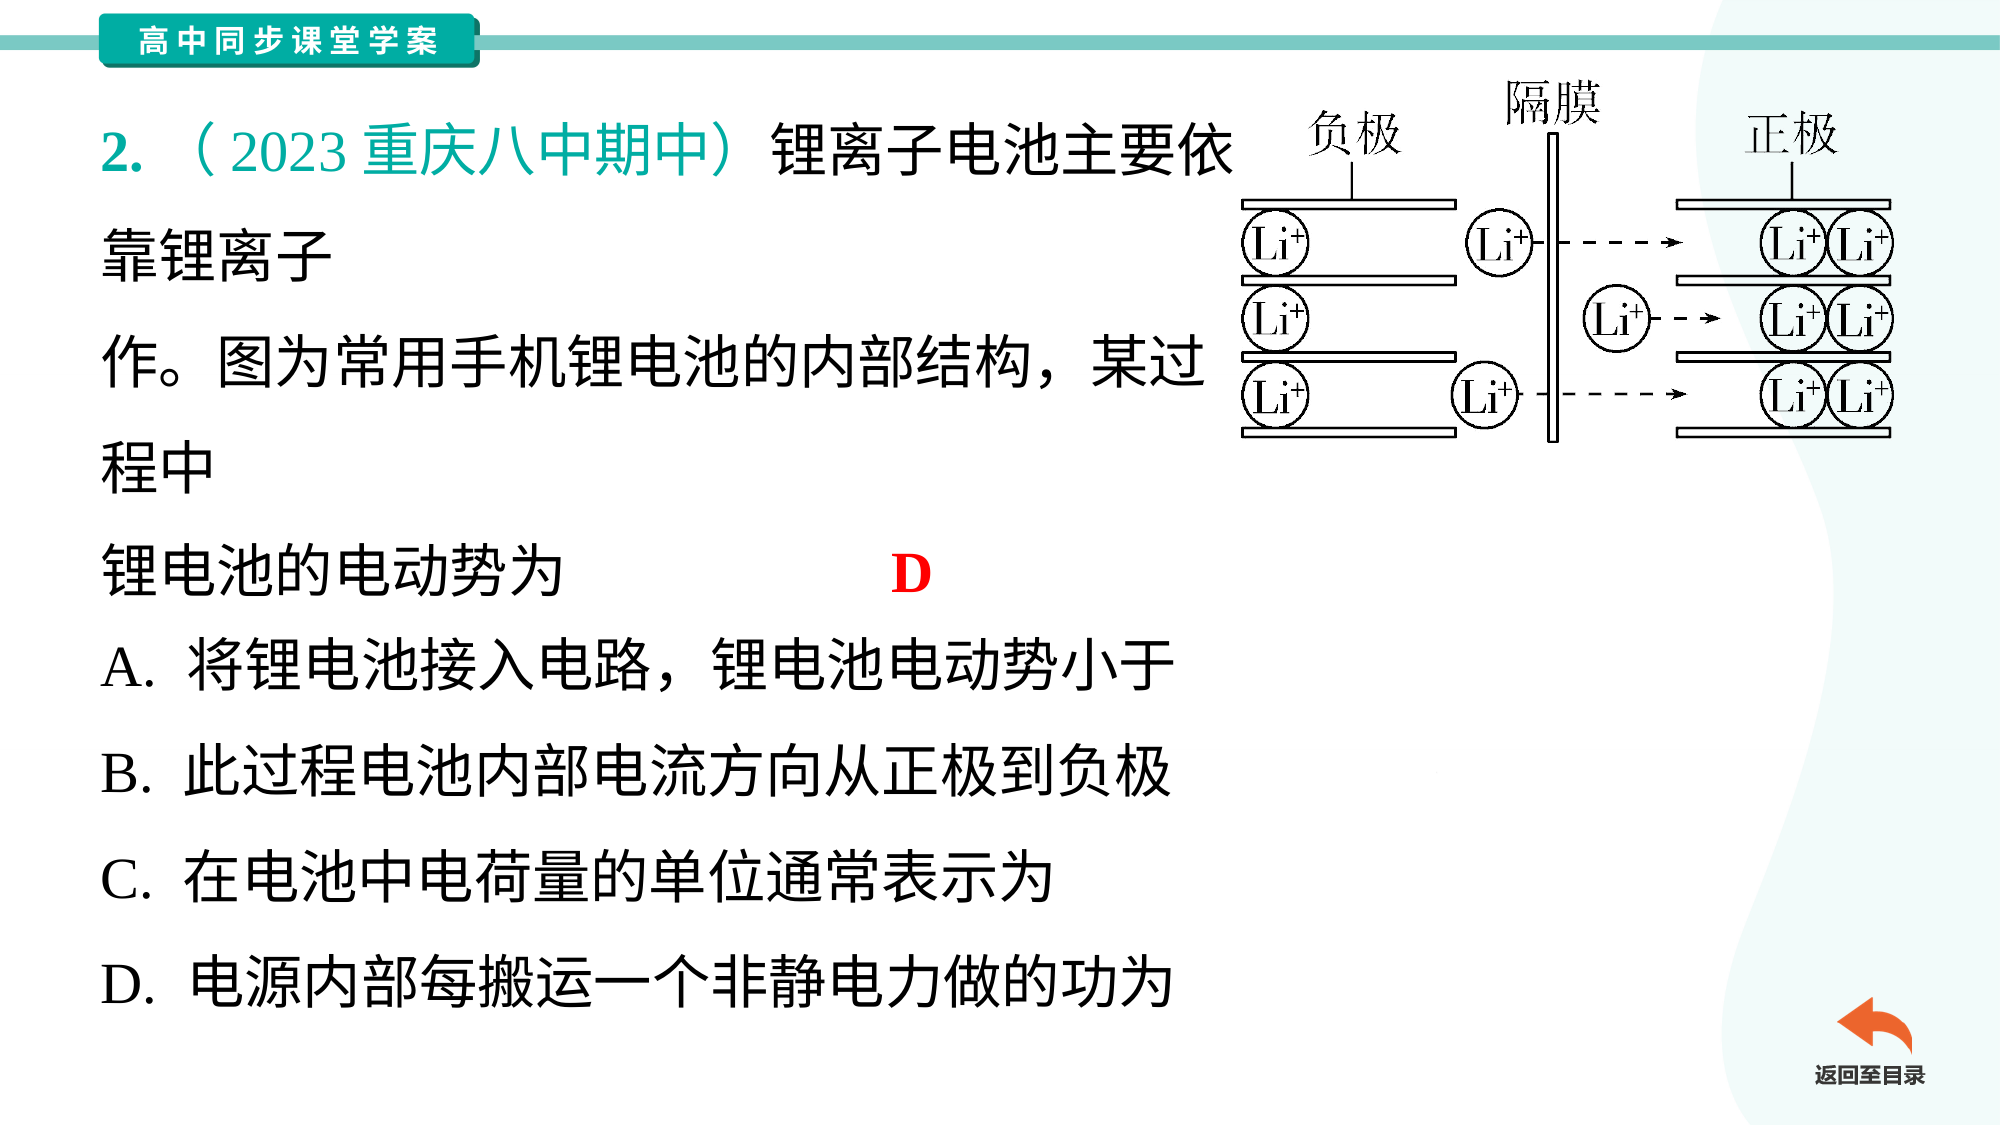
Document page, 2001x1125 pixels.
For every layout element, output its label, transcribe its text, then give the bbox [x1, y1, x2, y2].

picture [0, 0, 2000, 1125]
text_box D [870, 499, 955, 593]
